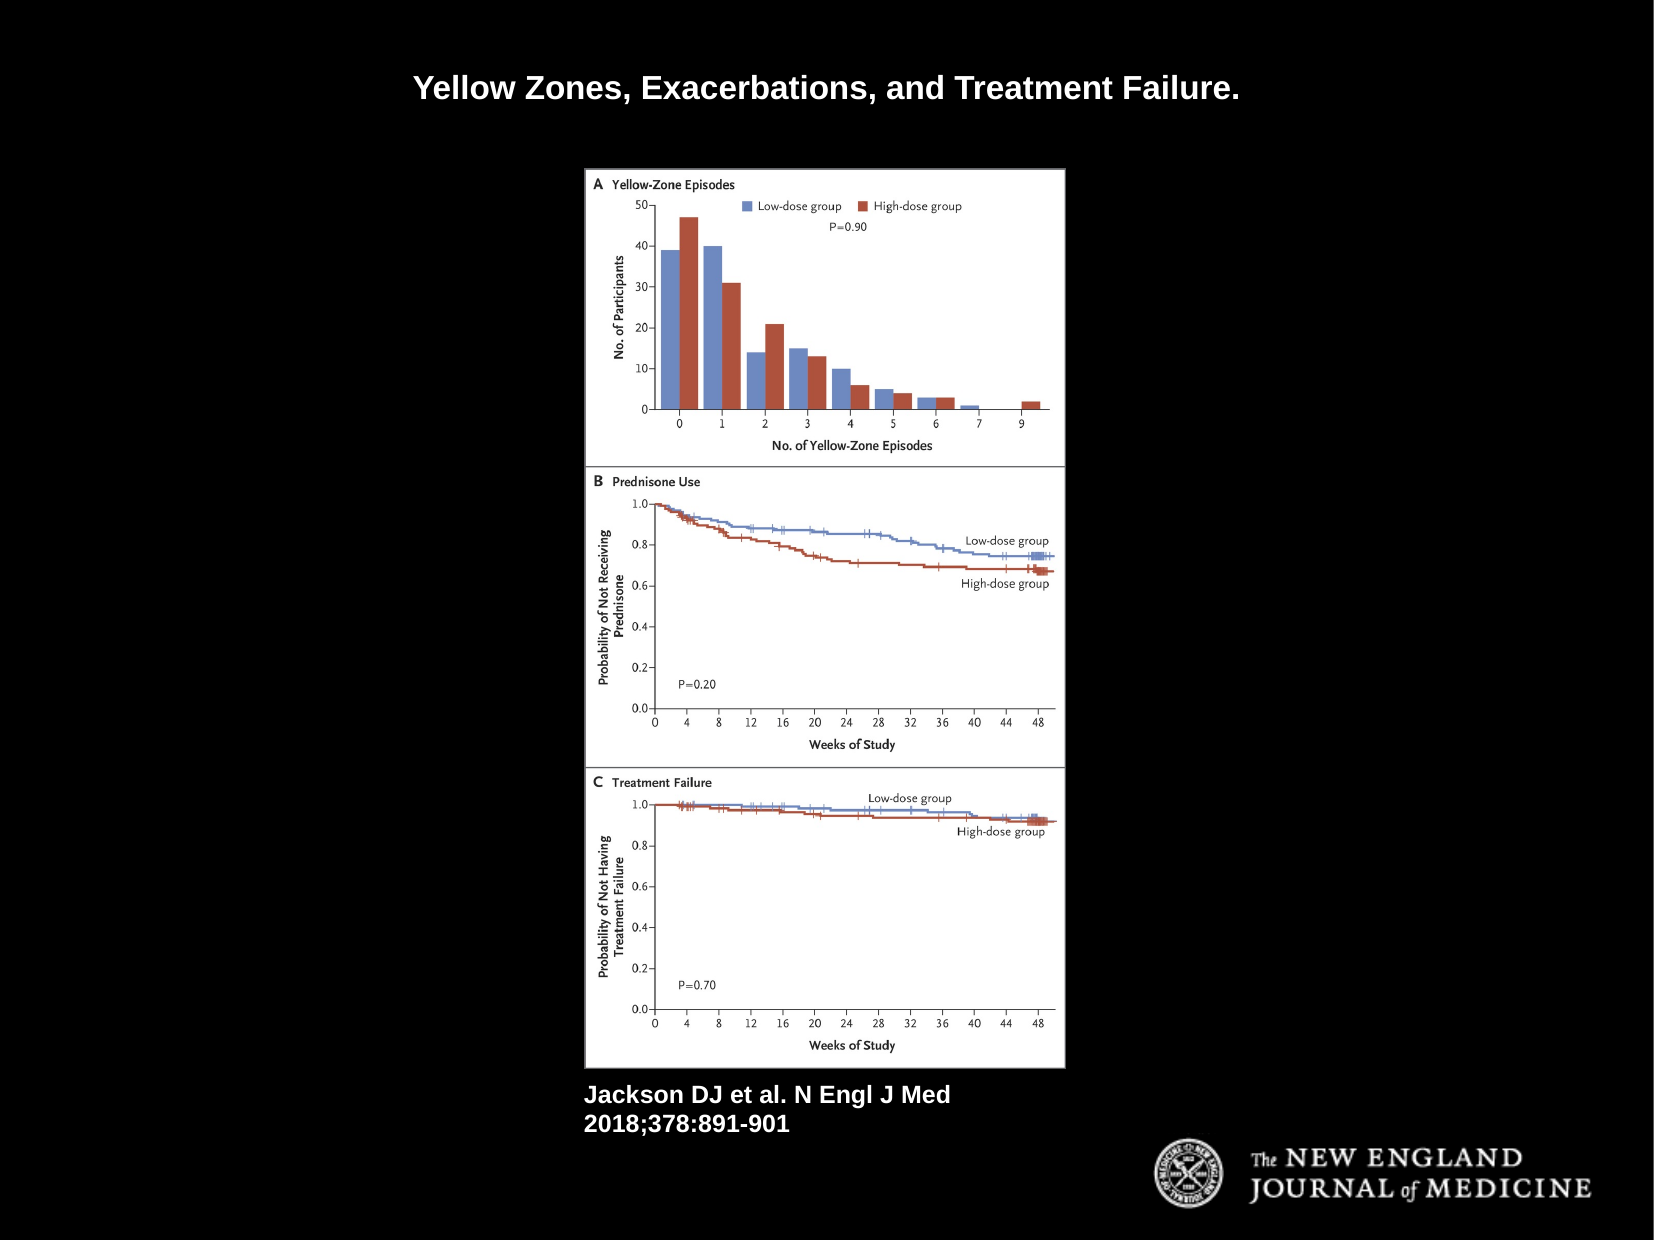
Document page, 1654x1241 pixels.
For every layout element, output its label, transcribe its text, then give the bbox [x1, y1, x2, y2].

text_box Yellow Zones, Exacerbations, and Treatment Failure. [58, 69, 1596, 108]
picture [1141, 1133, 1606, 1213]
text_box Jackson DJ et al. N Engl J Med 2018;378:891-901 [583, 1079, 1066, 1138]
picture [583, 168, 1067, 1069]
